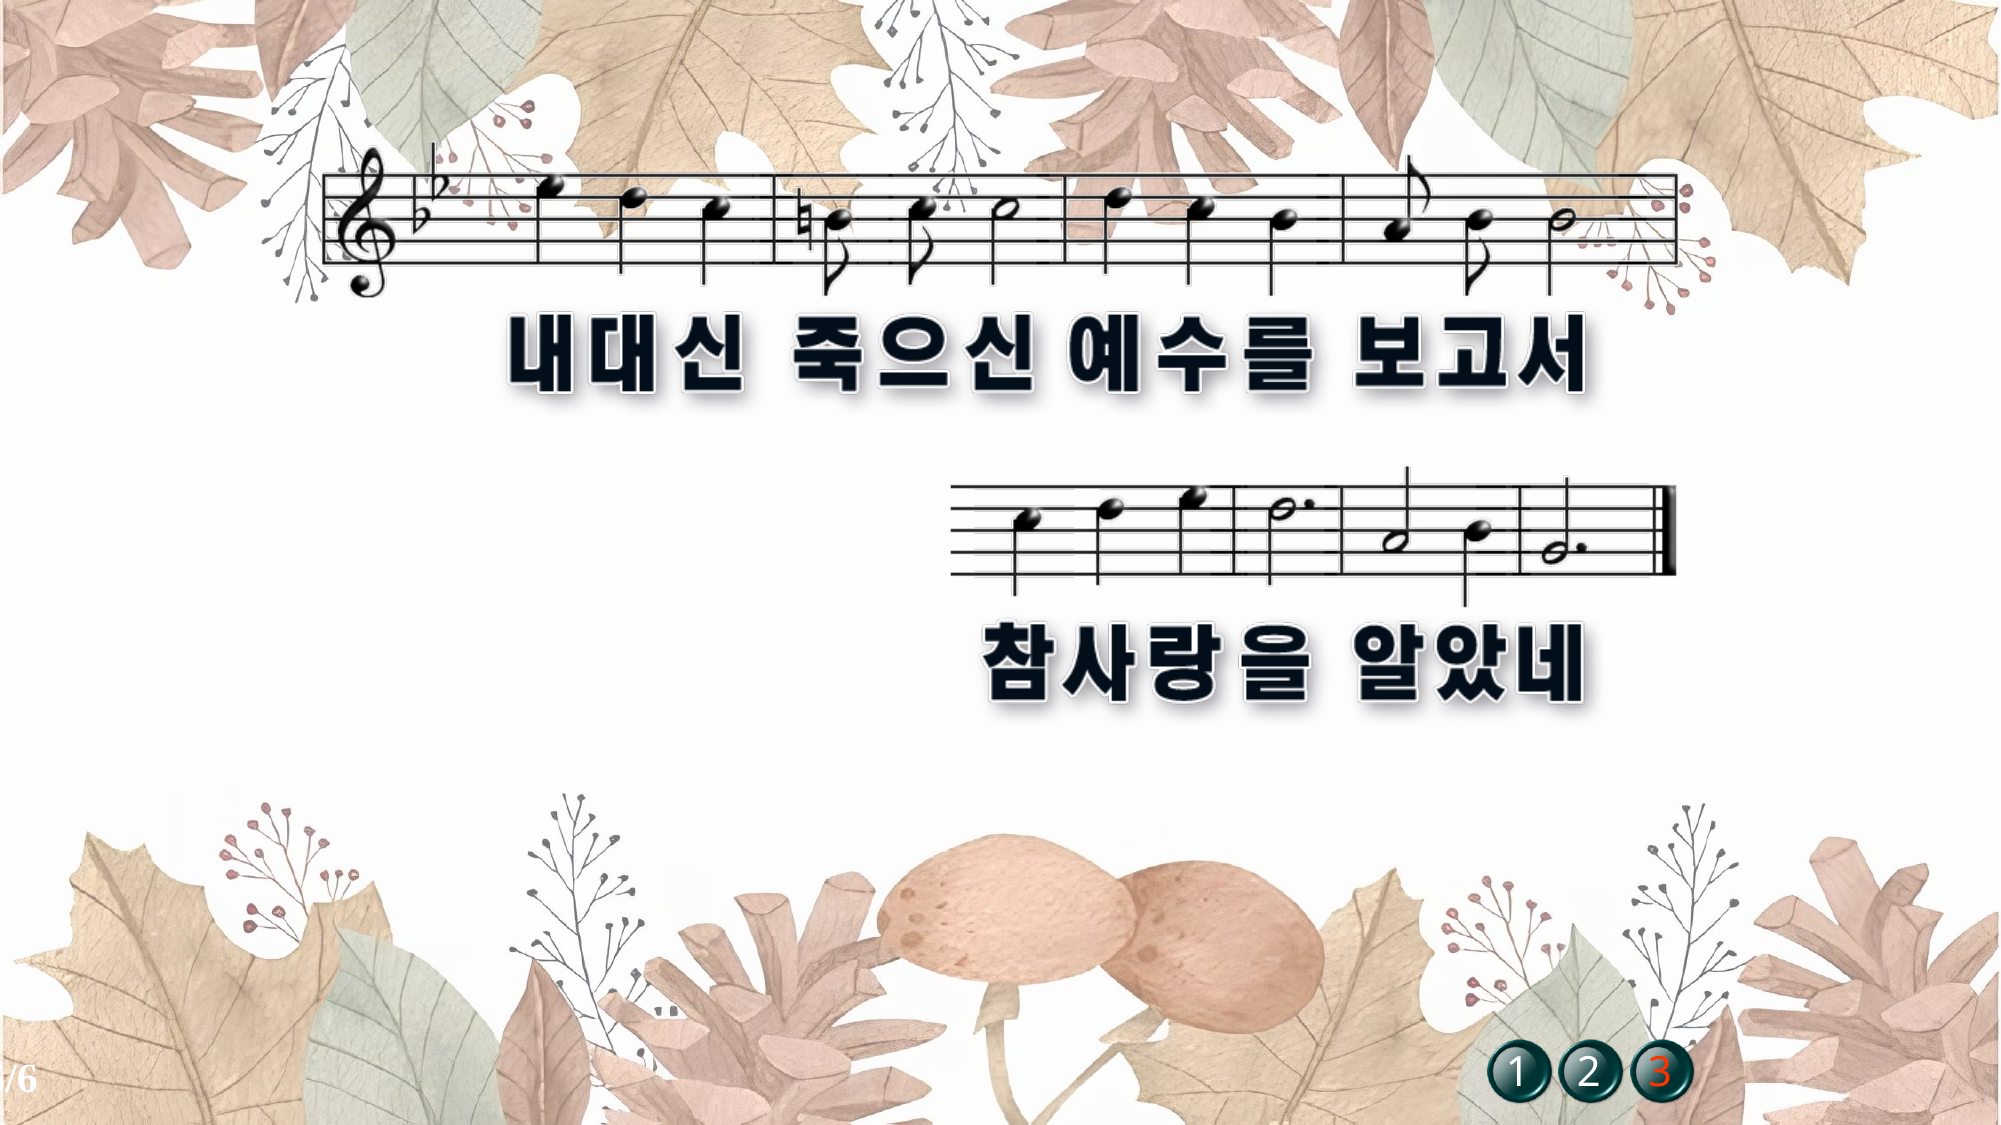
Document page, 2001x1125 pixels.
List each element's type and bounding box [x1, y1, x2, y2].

text_box [1484, 1035, 1555, 1106]
picture [0, 0, 2001, 1125]
text_box [1627, 1035, 1697, 1106]
text_box [1555, 1035, 1626, 1106]
